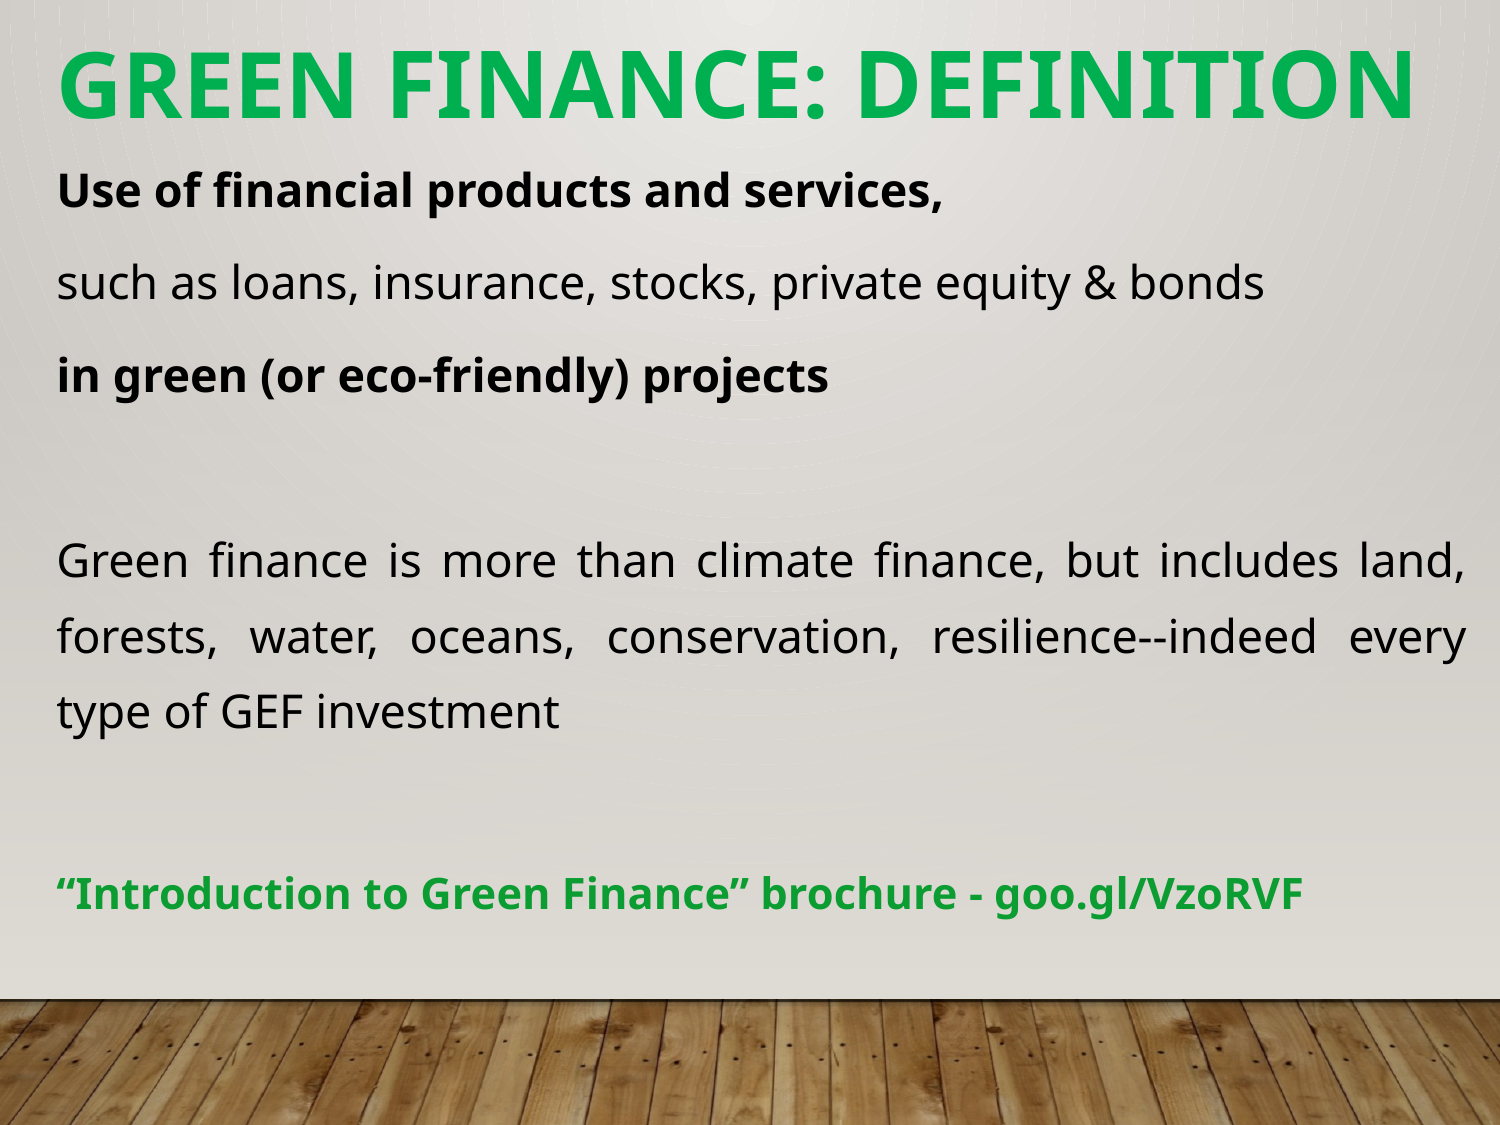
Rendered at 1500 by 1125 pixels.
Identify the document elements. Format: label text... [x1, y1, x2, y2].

picture [0, 999, 1500, 1125]
list Use of financial products and services, such as loans, insurance, stocks, private equity & bonds in green (or eco-friendly) projects Green finance is more than climate finance, but includes land, forests, water, oceans, conservation, resilience--indeed every type of GEF investment “Introduction to Green Finance” brochure - goo.gl/VzoRVF [41, 137, 1483, 941]
title Green Finance: Definition [41, 19, 1459, 192]
